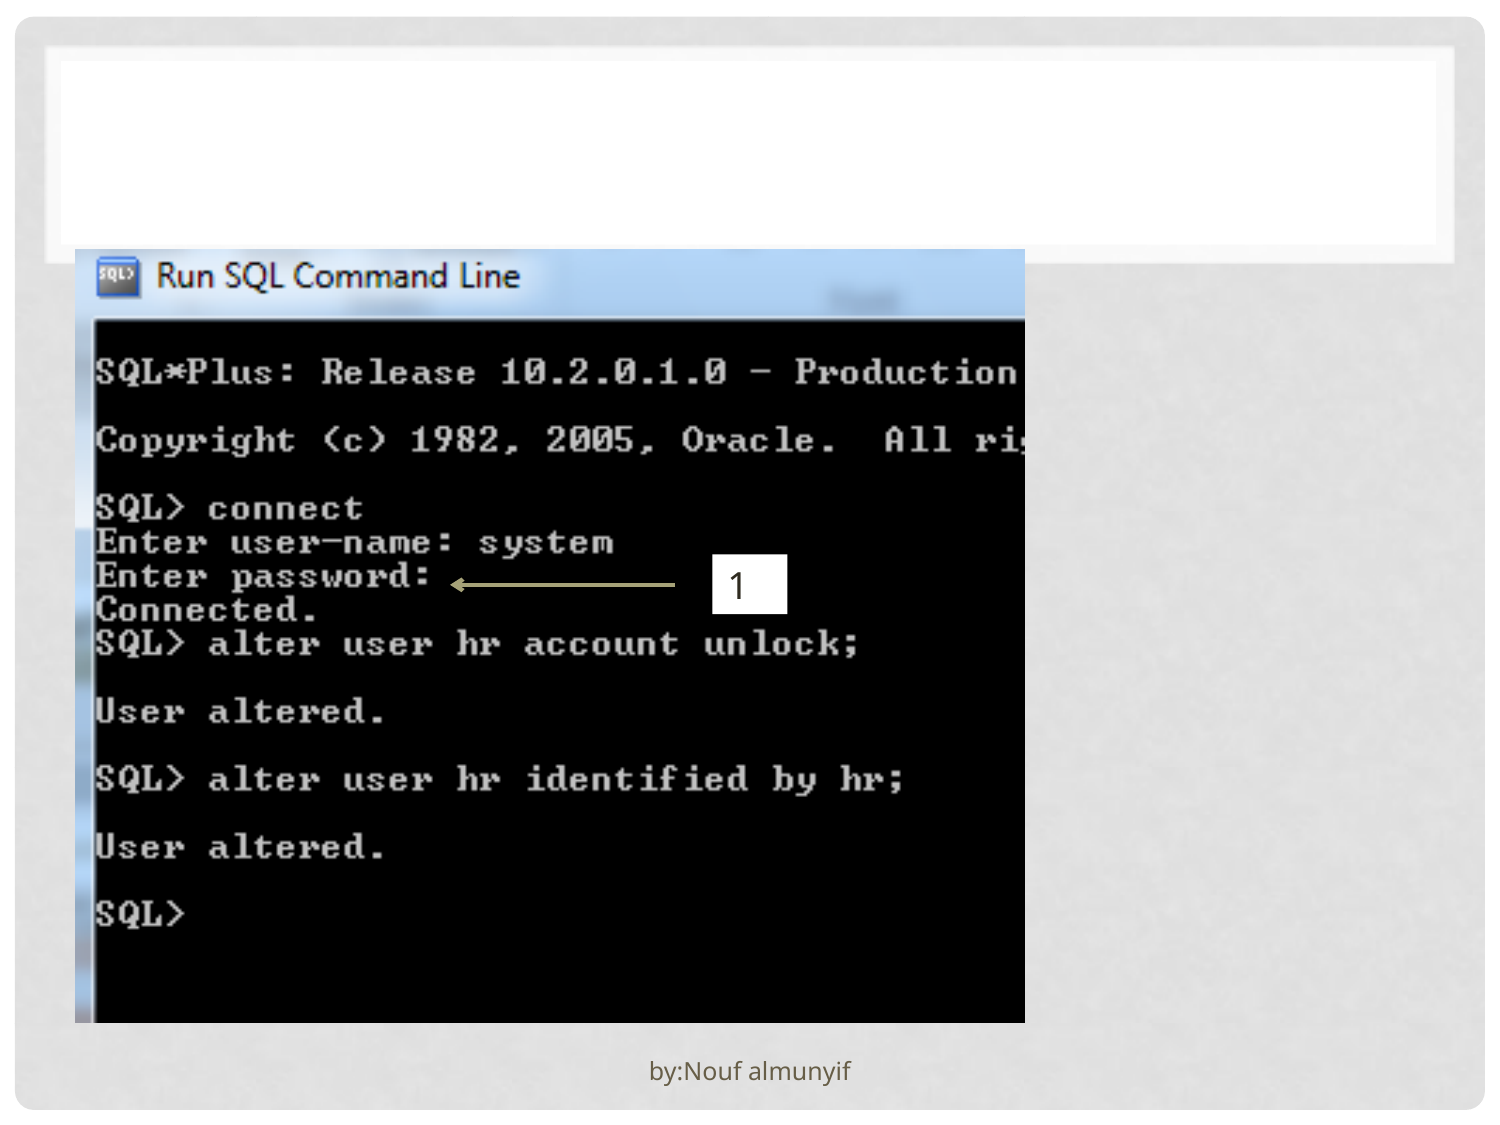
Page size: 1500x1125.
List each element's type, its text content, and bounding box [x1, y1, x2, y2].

picture [74, 249, 1026, 1023]
footer by:Nouf almunyif [512, 1042, 988, 1103]
